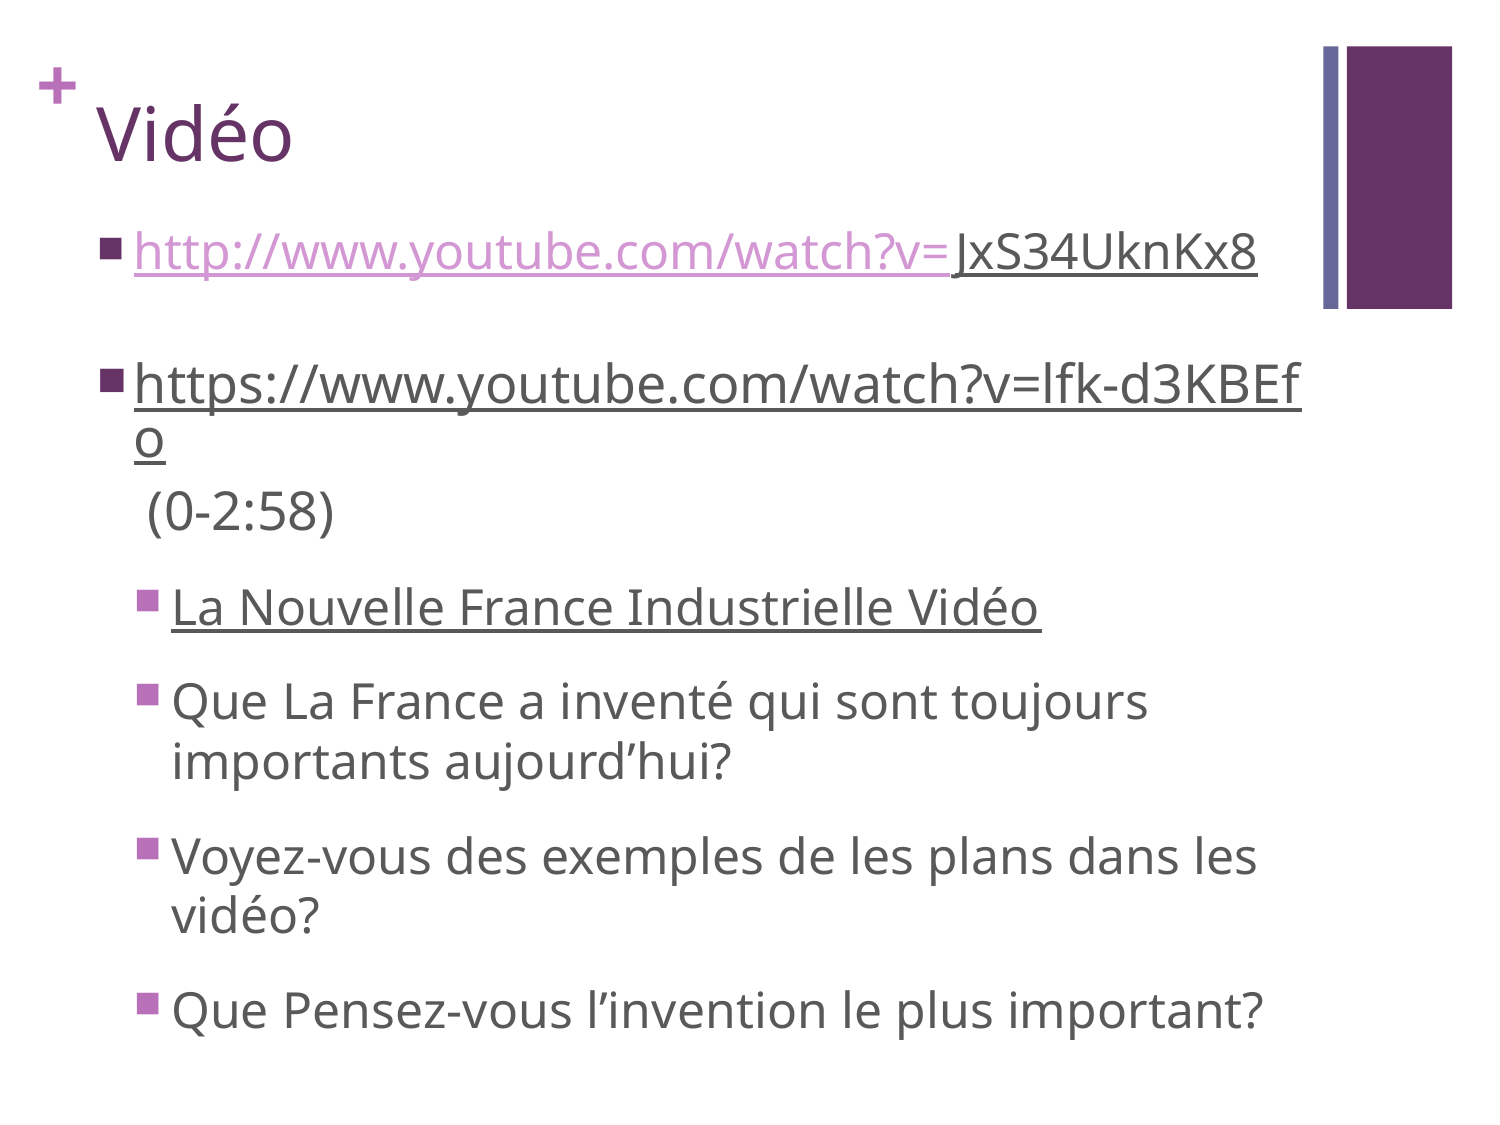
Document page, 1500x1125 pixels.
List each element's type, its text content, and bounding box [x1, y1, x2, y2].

title Vidéo [81, 79, 1322, 212]
list http://www.youtube.com/watch?v=JxS34UknKx8 https://www.youtube.com/watch?v=lfk-d3KBEfo (0-2:58) La Nouvelle France Industrielle Vidéo Que La France a inventé qui sont toujours importants aujourd’hui? Voyez-vous des exemples de les plans dans les vidéo? Que Pensez-vous l’invention le plus important? [81, 212, 1322, 1005]
